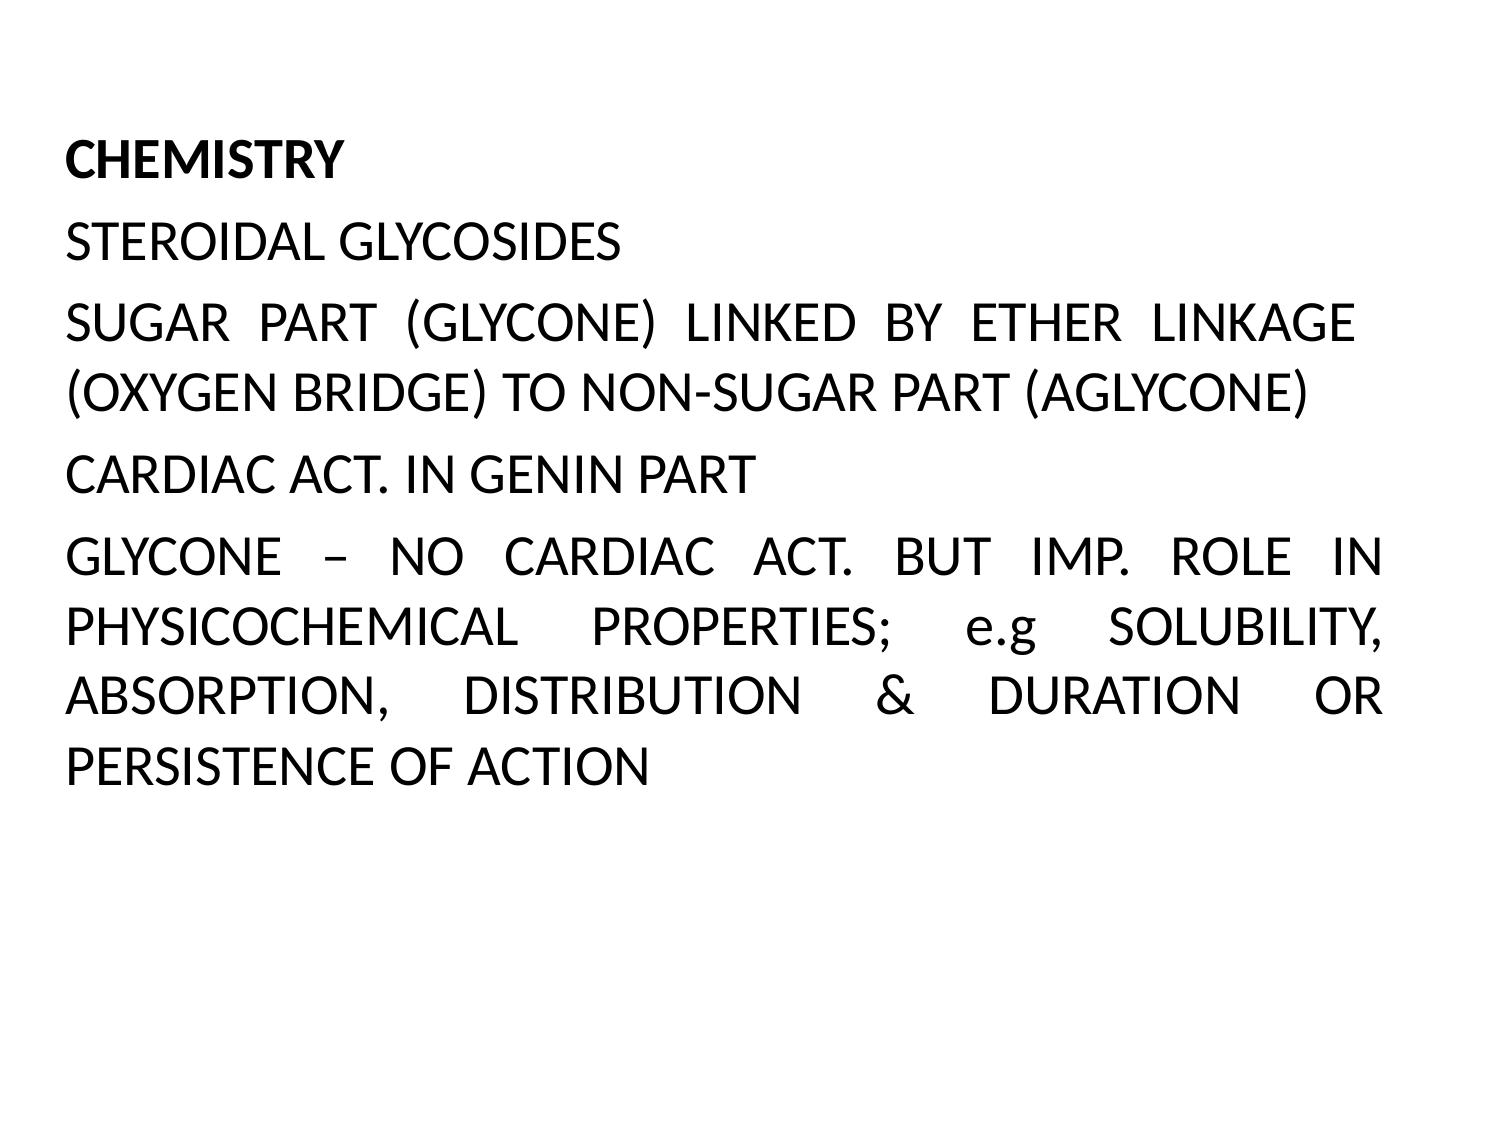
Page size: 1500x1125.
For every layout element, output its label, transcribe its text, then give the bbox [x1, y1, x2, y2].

list CHEMISTRY STEROIDAL GLYCOSIDES SUGAR PART (GLYCONE) LINKED BY ETHER LINKAGE (OXYGEN BRIDGE) TO NON-SUGAR PART (AGLYCONE) CARDIAC ACT. IN GENIN PART GLYCONE – NO CARDIAC ACT. BUT IMP. ROLE IN PHYSICOCHEMICAL PROPERTIES; e.g SOLUBILITY, ABSORPTION, DISTRIBUTION & DURATION OR PERSISTENCE OF ACTION [50, 112, 1400, 855]
